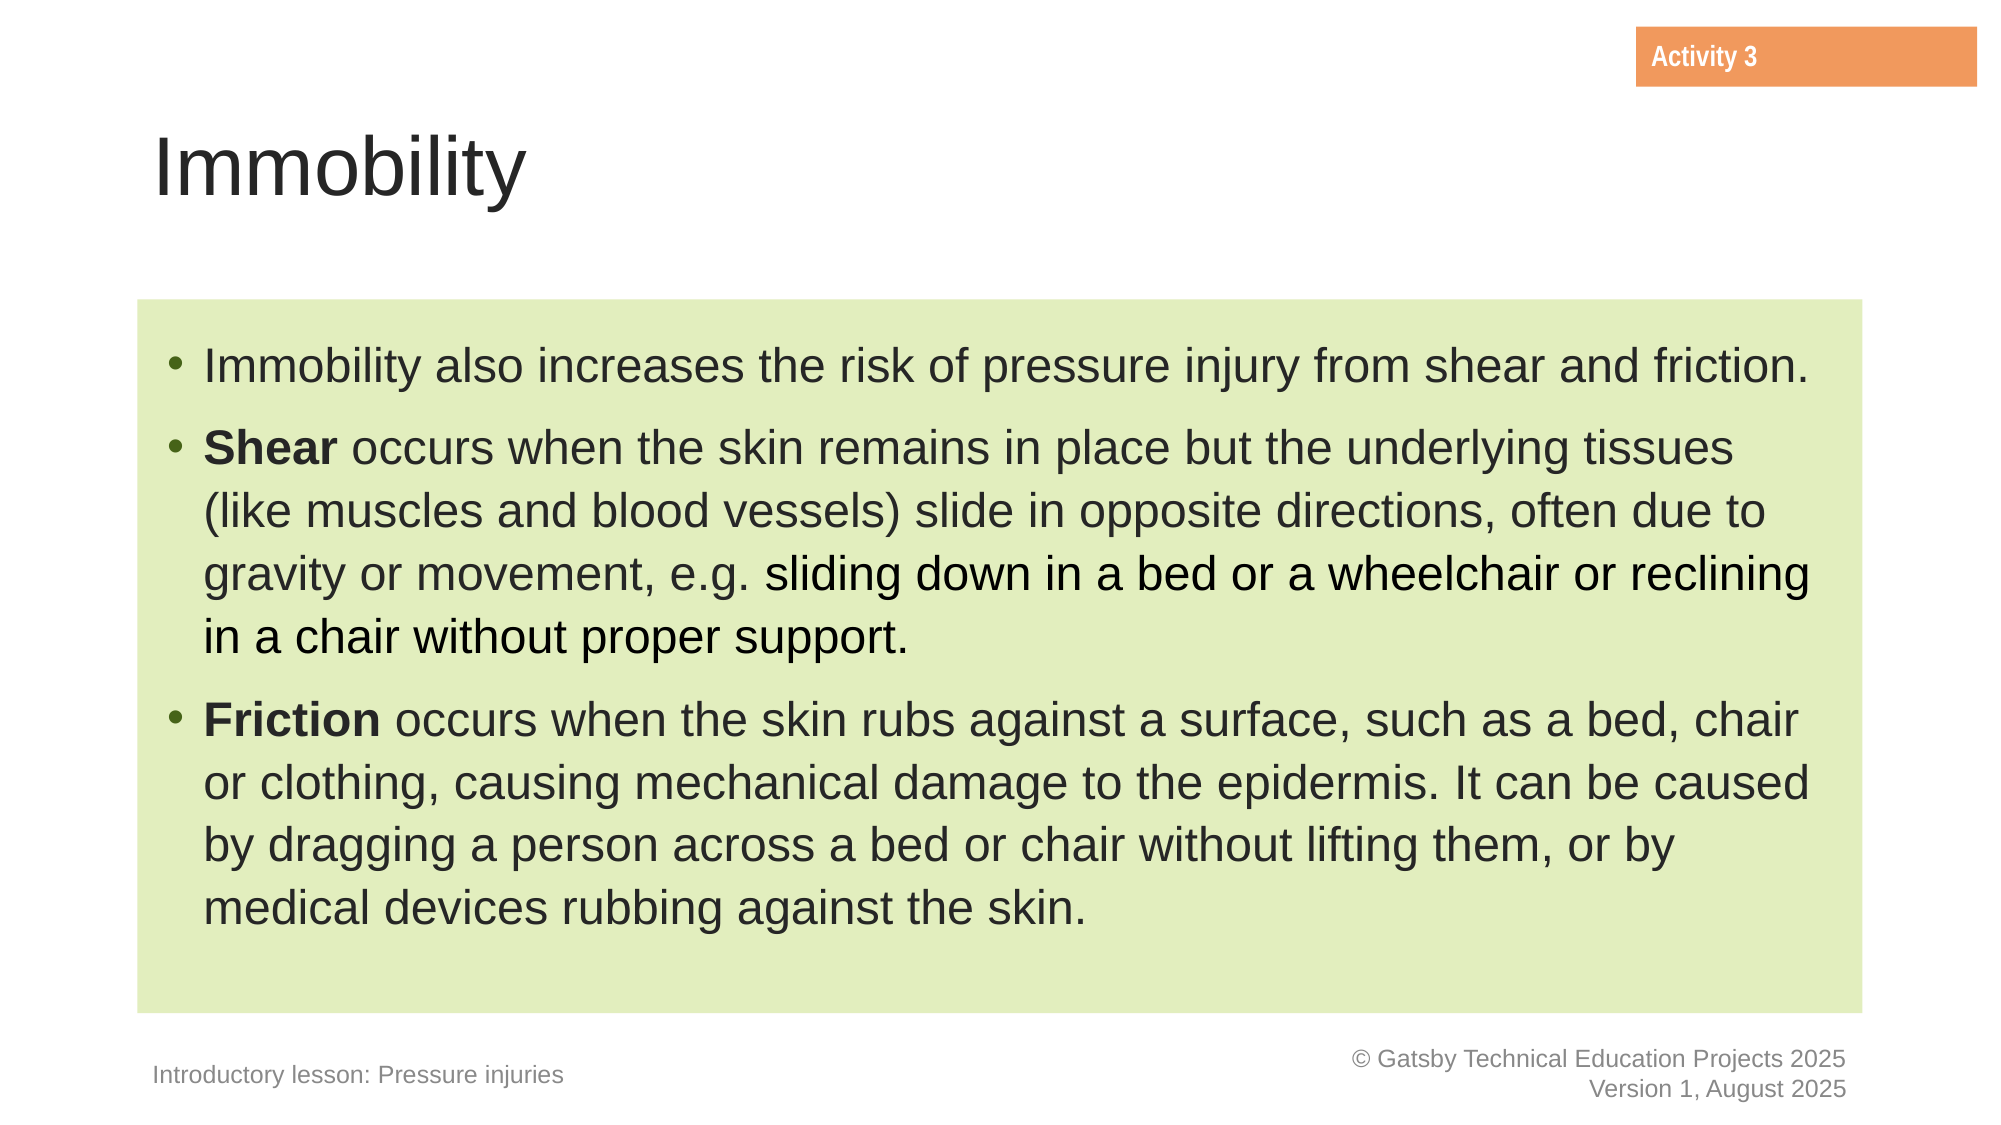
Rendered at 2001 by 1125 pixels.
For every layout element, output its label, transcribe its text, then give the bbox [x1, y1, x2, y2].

list Activity 3 [1636, 26, 1978, 87]
title Immobility [137, 59, 1863, 278]
list Introductory lesson: Pressure injuries [137, 1042, 829, 1103]
list Immobility also increases the risk of pressure injury from shear and friction. Shear occurs when the skin remains in place but the underlying tissues (like muscles and blood vessels) slide in opposite directions, often due to gravity or movement, e.g. sliding down in a bed or a wheelchair or reclining in a chair without proper support. Friction occurs when the skin rubs against a surface, such as a bed, chair or clothing, causing mechanical damage to the epidermis. It can be caused by dragging a person across a bed or chair without lifting them, or by medical devices rubbing against the skin. [137, 299, 1863, 1014]
